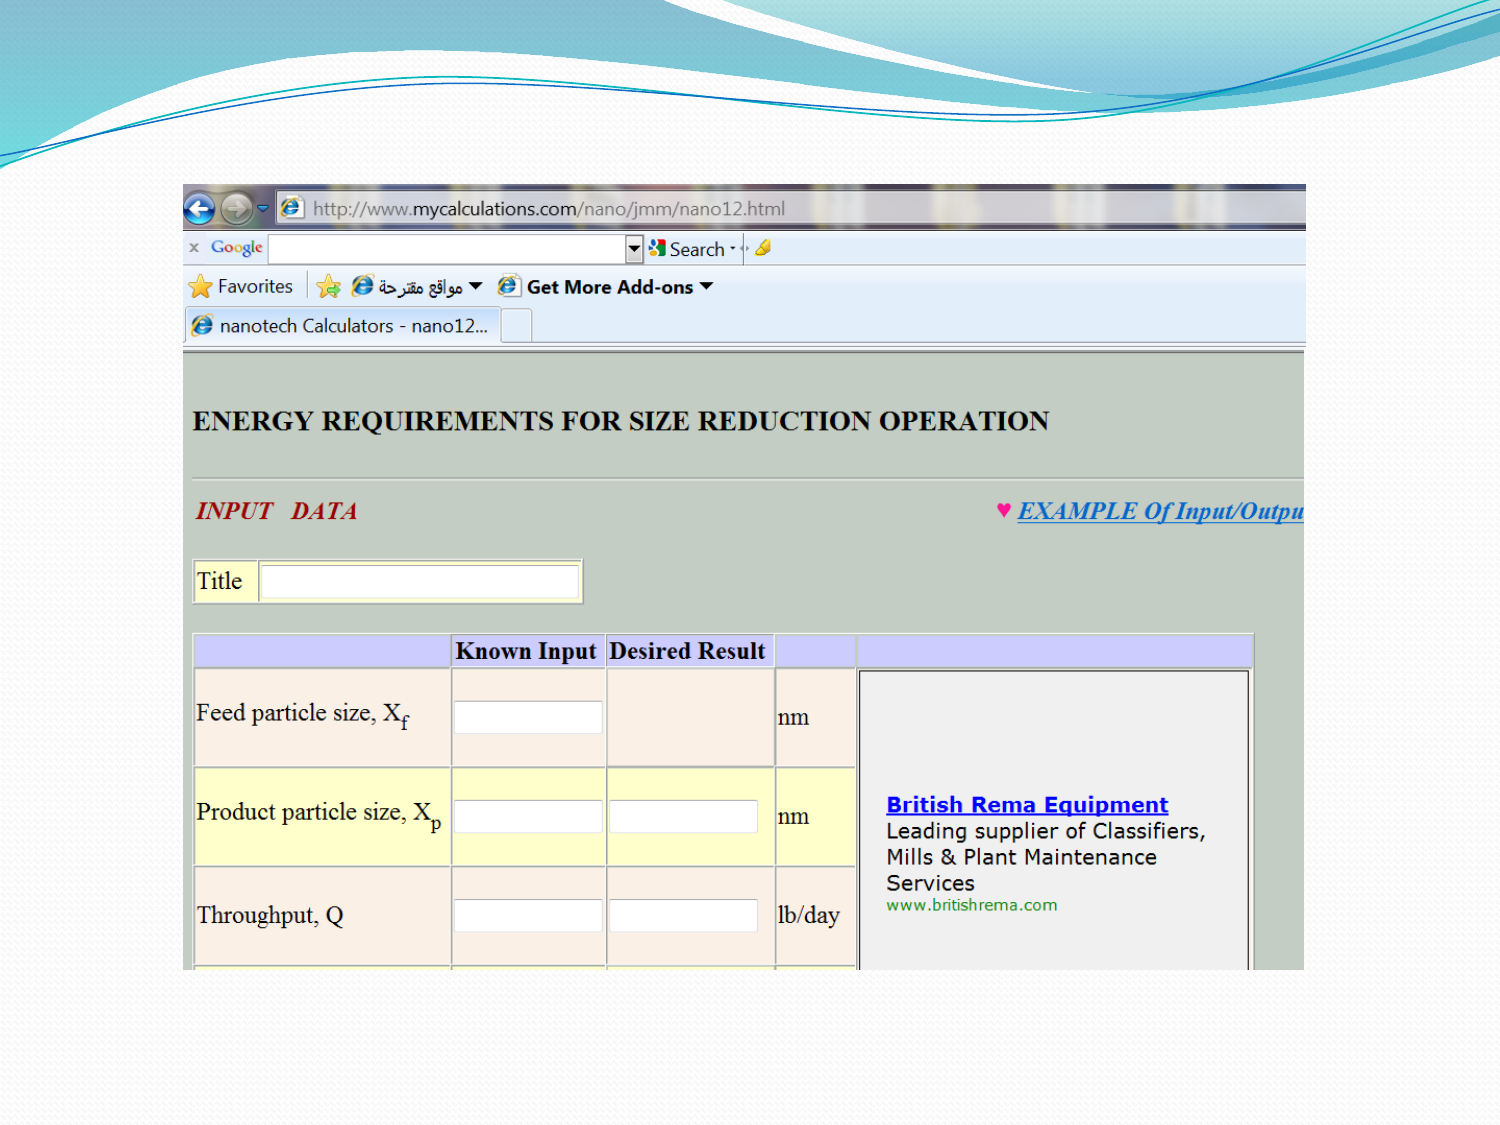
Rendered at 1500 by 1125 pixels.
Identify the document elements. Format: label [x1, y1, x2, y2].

picture [182, 184, 1306, 348]
picture [182, 356, 1305, 970]
